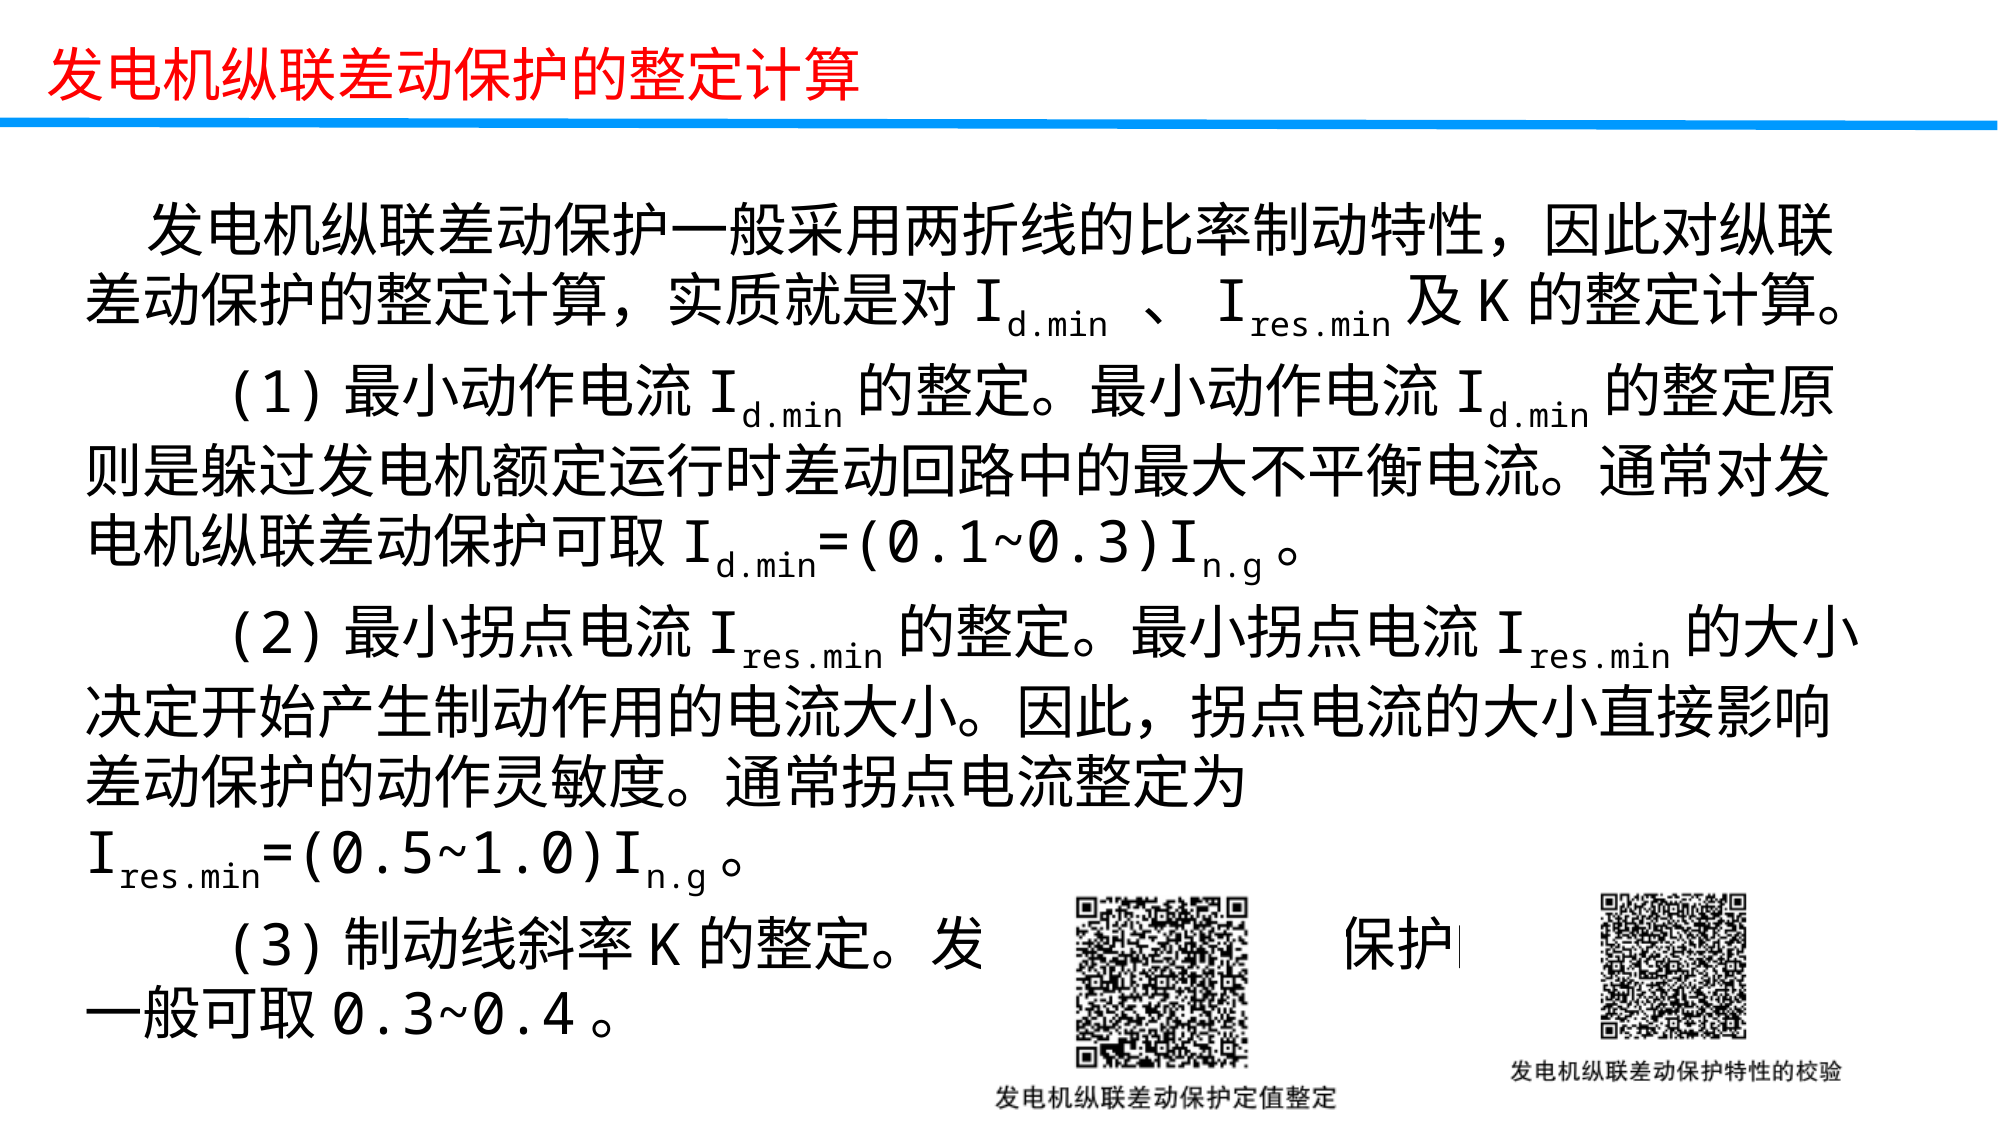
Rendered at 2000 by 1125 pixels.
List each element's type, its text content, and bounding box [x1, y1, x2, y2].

picture [1460, 869, 1862, 1095]
text_box 发电机纵联差动保护一般采用两折线的比率制动特性，因此对纵联差动保护的整定计算，实质就是对Id.min 、Ires.min及K的整定计算。 (1)最小动作电流Id.min的整定。最小动作电流Id.min的整定原则是躲过发电机额定运行时差动回路中的最大不平衡电流。通常对发电机纵联差动保护可取Id.min=(0.1~0.3)In.g。 (2)最小拐点电流Ires.min的整定。最小拐点电流Ires.min的大小决定开始产生制动作用的电流大小。因此，拐点电流的大小直接影响差动保护的动作灵敏度。通常拐点电流整定为Ires.min=(0.5~1.0)In.g。 (3)制动线斜率K的整定。发电机纵联差动保护的制动线斜率K一般可取0.3~0.4。 [69, 185, 1887, 1125]
picture [980, 889, 1346, 1116]
text_box 发电机纵联差动保护的整定计算 [31, 30, 996, 121]
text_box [0, 122, 1998, 126]
